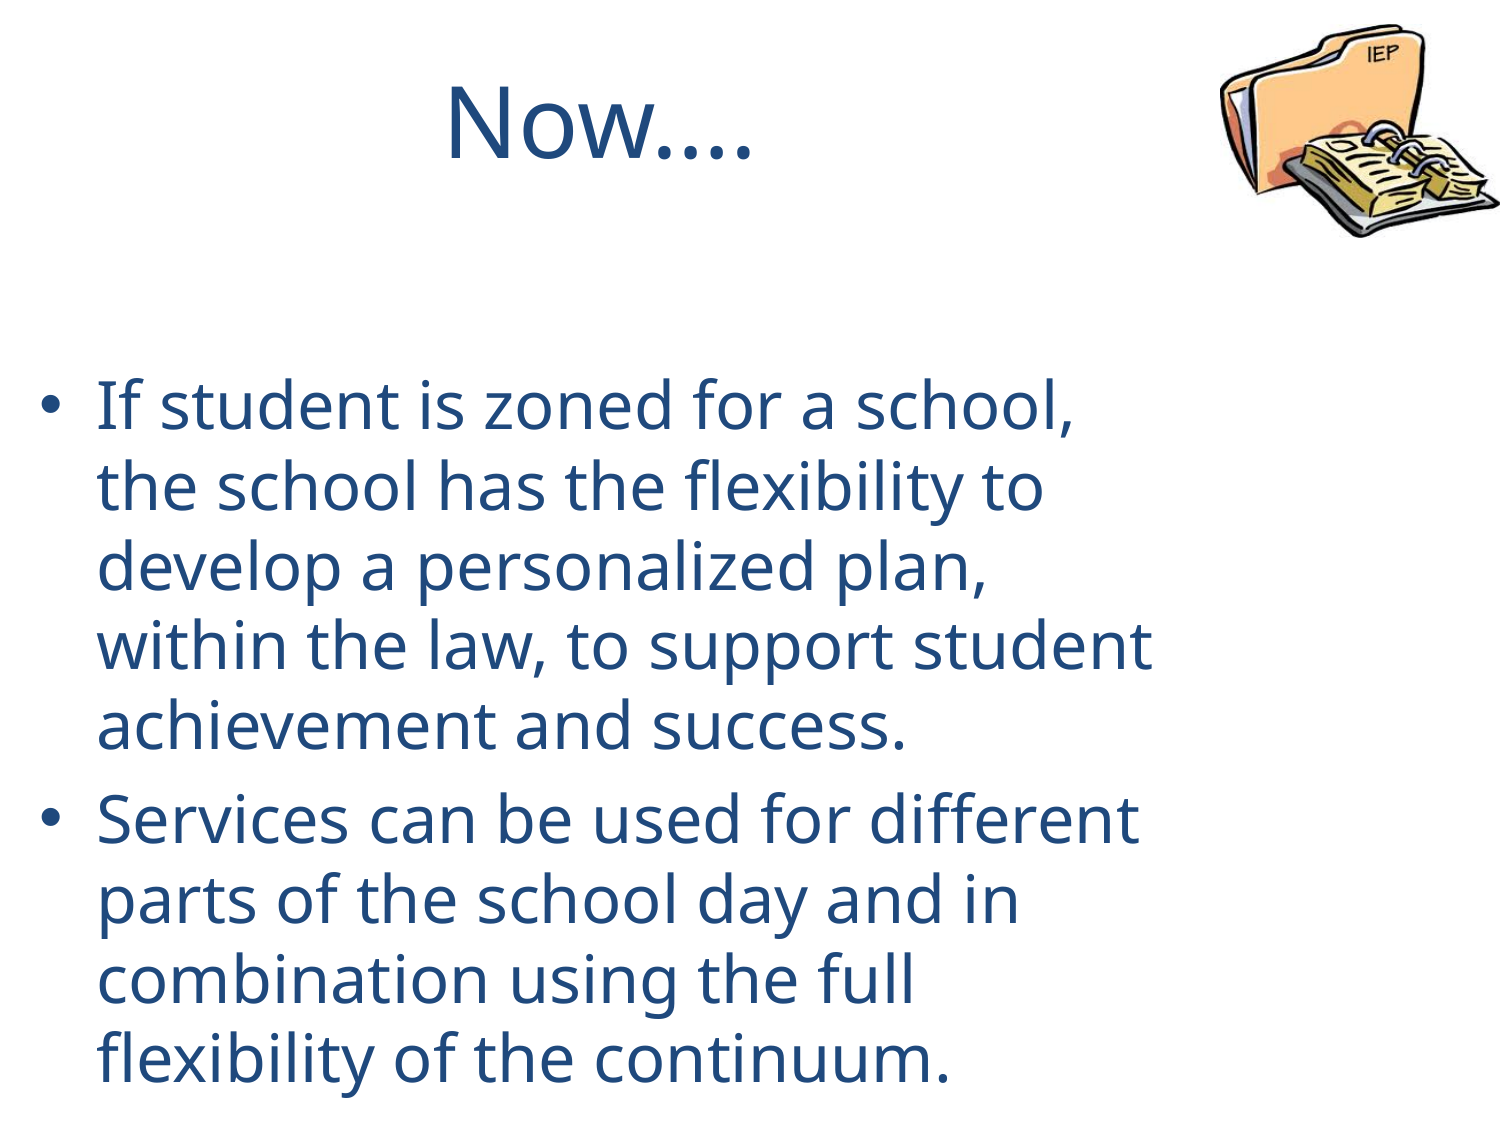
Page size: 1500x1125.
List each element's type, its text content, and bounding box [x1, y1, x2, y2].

picture [1220, 24, 1500, 238]
title Now…. [74, 24, 1126, 213]
list If student is zoned for a school, the school has the flexibility to develop a personalized plan, within the law, to support student achievement and success. Services can be used for different parts of the school day and in combination using the full flexibility of the continuum. [24, 262, 1201, 1006]
